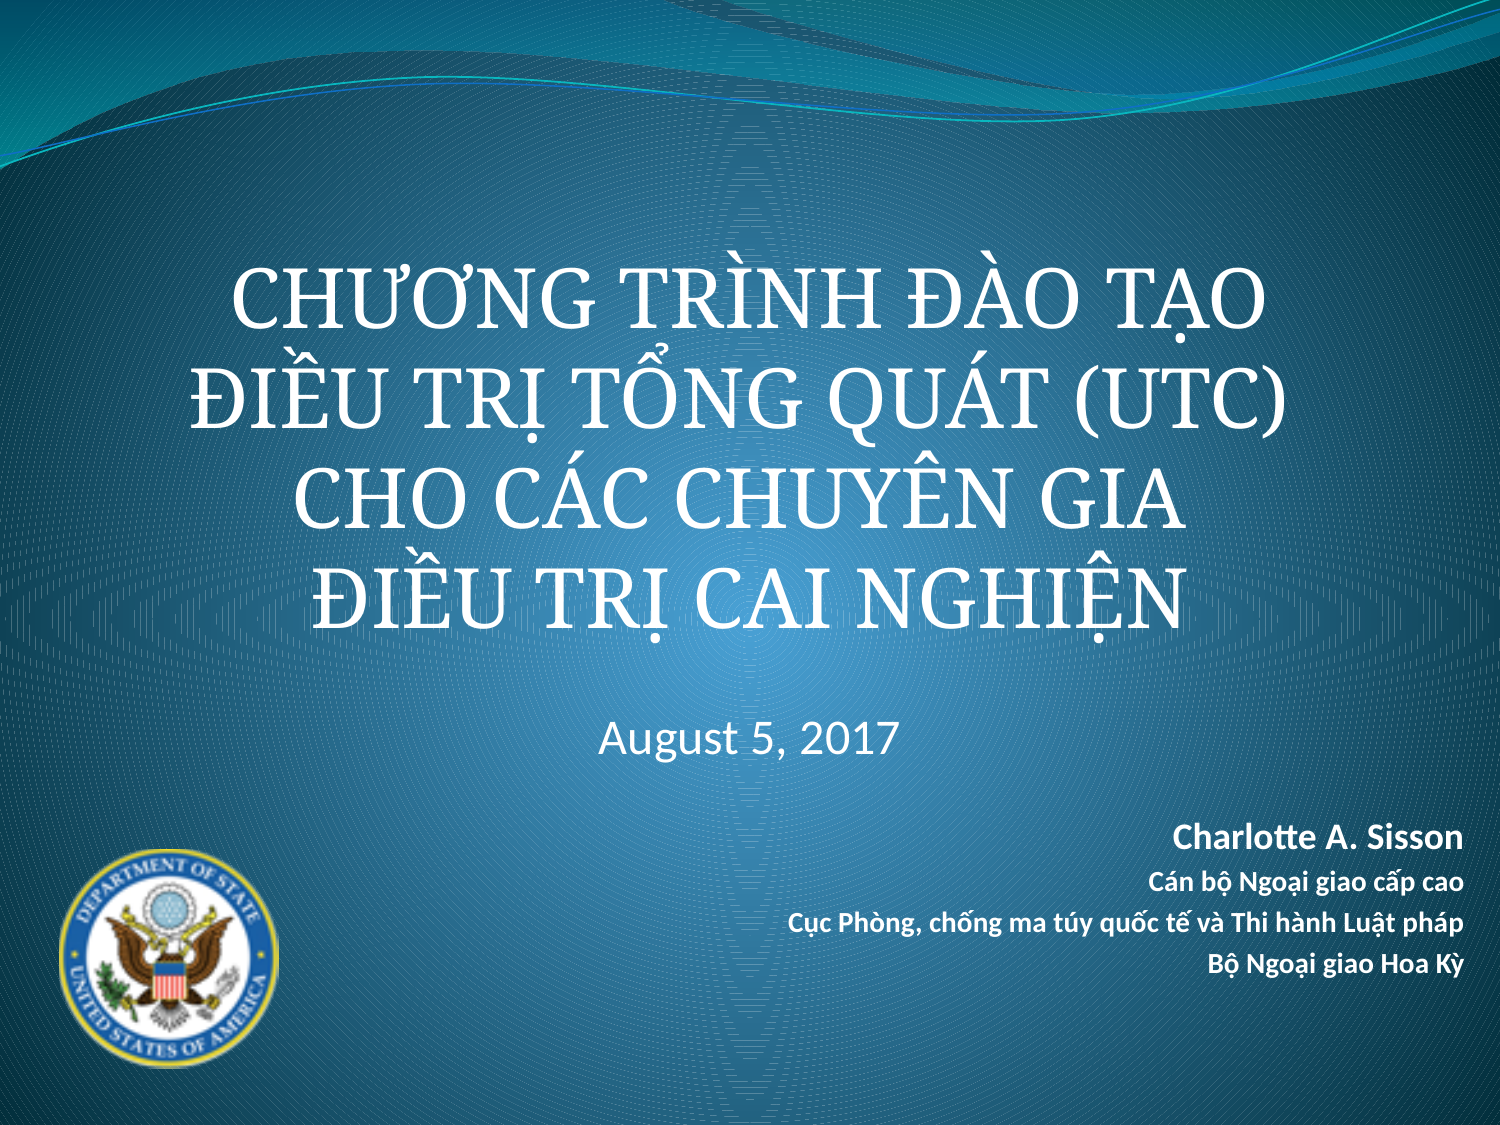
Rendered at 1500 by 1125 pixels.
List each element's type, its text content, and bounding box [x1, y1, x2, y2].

subtitle Charlotte A. Sisson Cán bộ Ngoại giao cấp cao Cục Phòng, chống ma túy quốc tế và Thi hành Luật pháp Bộ Ngoại giao Hoa Kỳ [137, 804, 1475, 1125]
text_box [137, 851, 285, 1082]
picture [59, 849, 279, 1069]
text_box CHƯƠNG TRÌNH ĐÀO TẠO ĐIỀU TRỊ TỔNG QUÁT (UTC) CHO CÁC CHUYÊN GIA ĐIỀU TRỊ CAI NGHIỆN August 5, 2017 [0, 237, 1500, 773]
